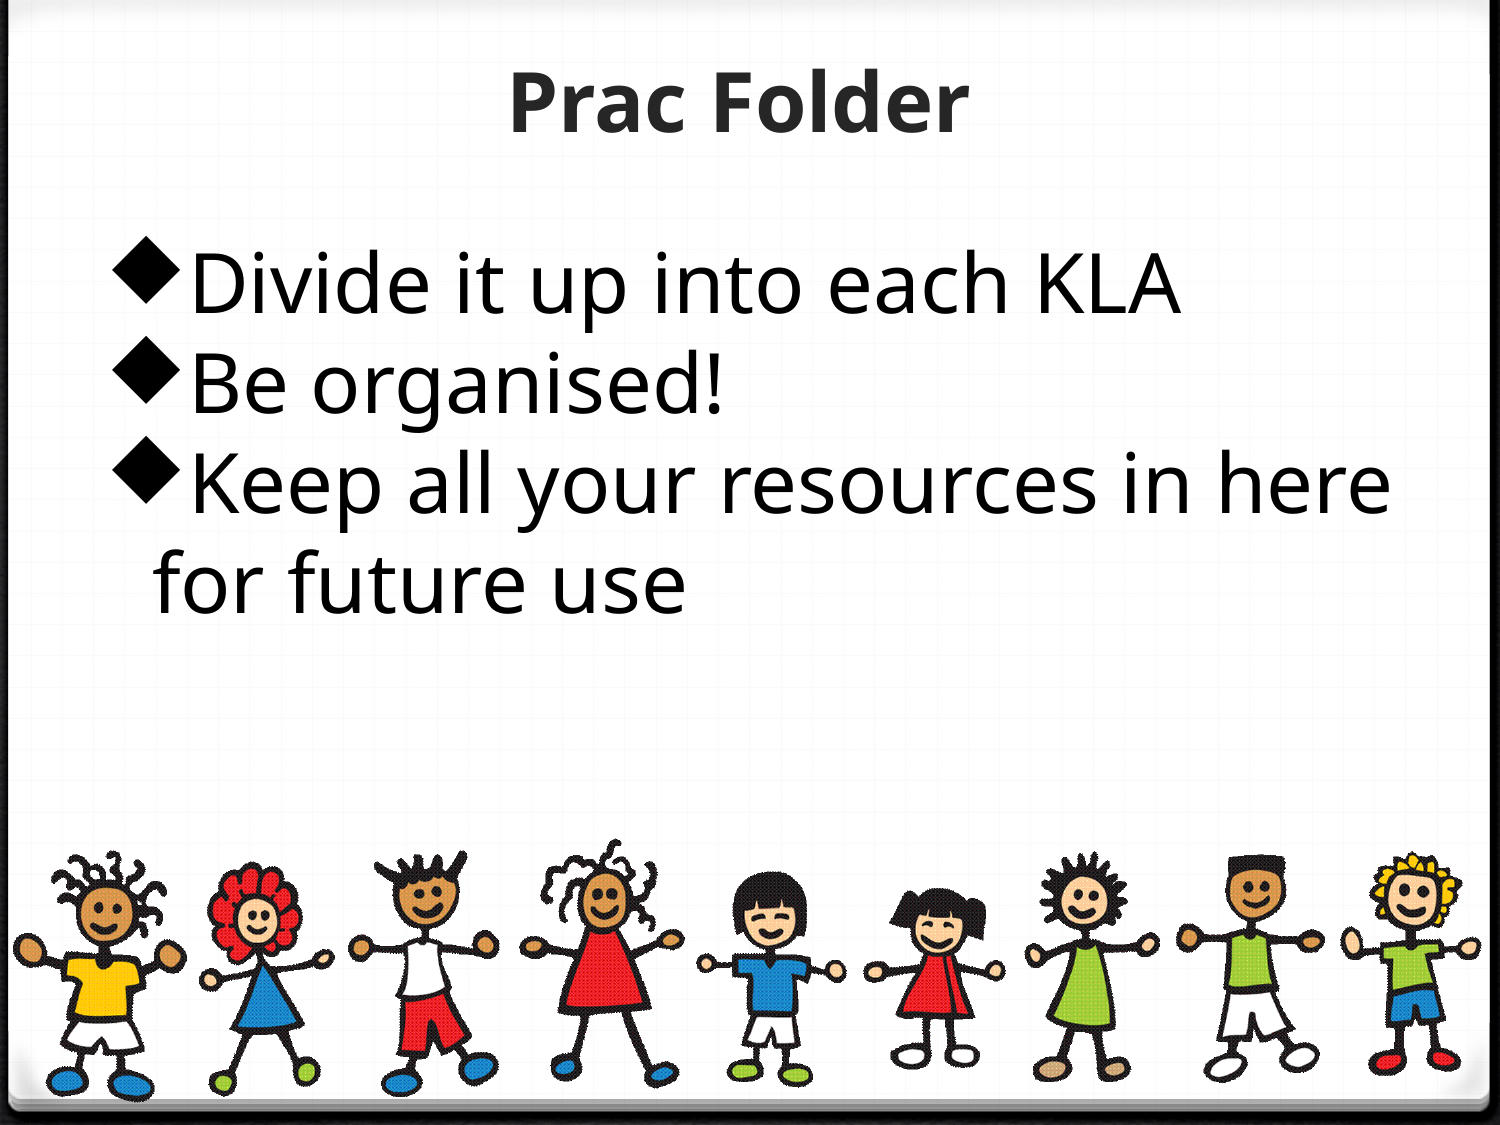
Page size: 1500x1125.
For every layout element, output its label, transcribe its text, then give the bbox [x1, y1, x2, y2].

title Prac Folder [90, 20, 1410, 180]
text_box Divide it up into each KLA Be organised! Keep all your resources in here for future use [90, 223, 1448, 698]
picture [0, 0, 1500, 1125]
